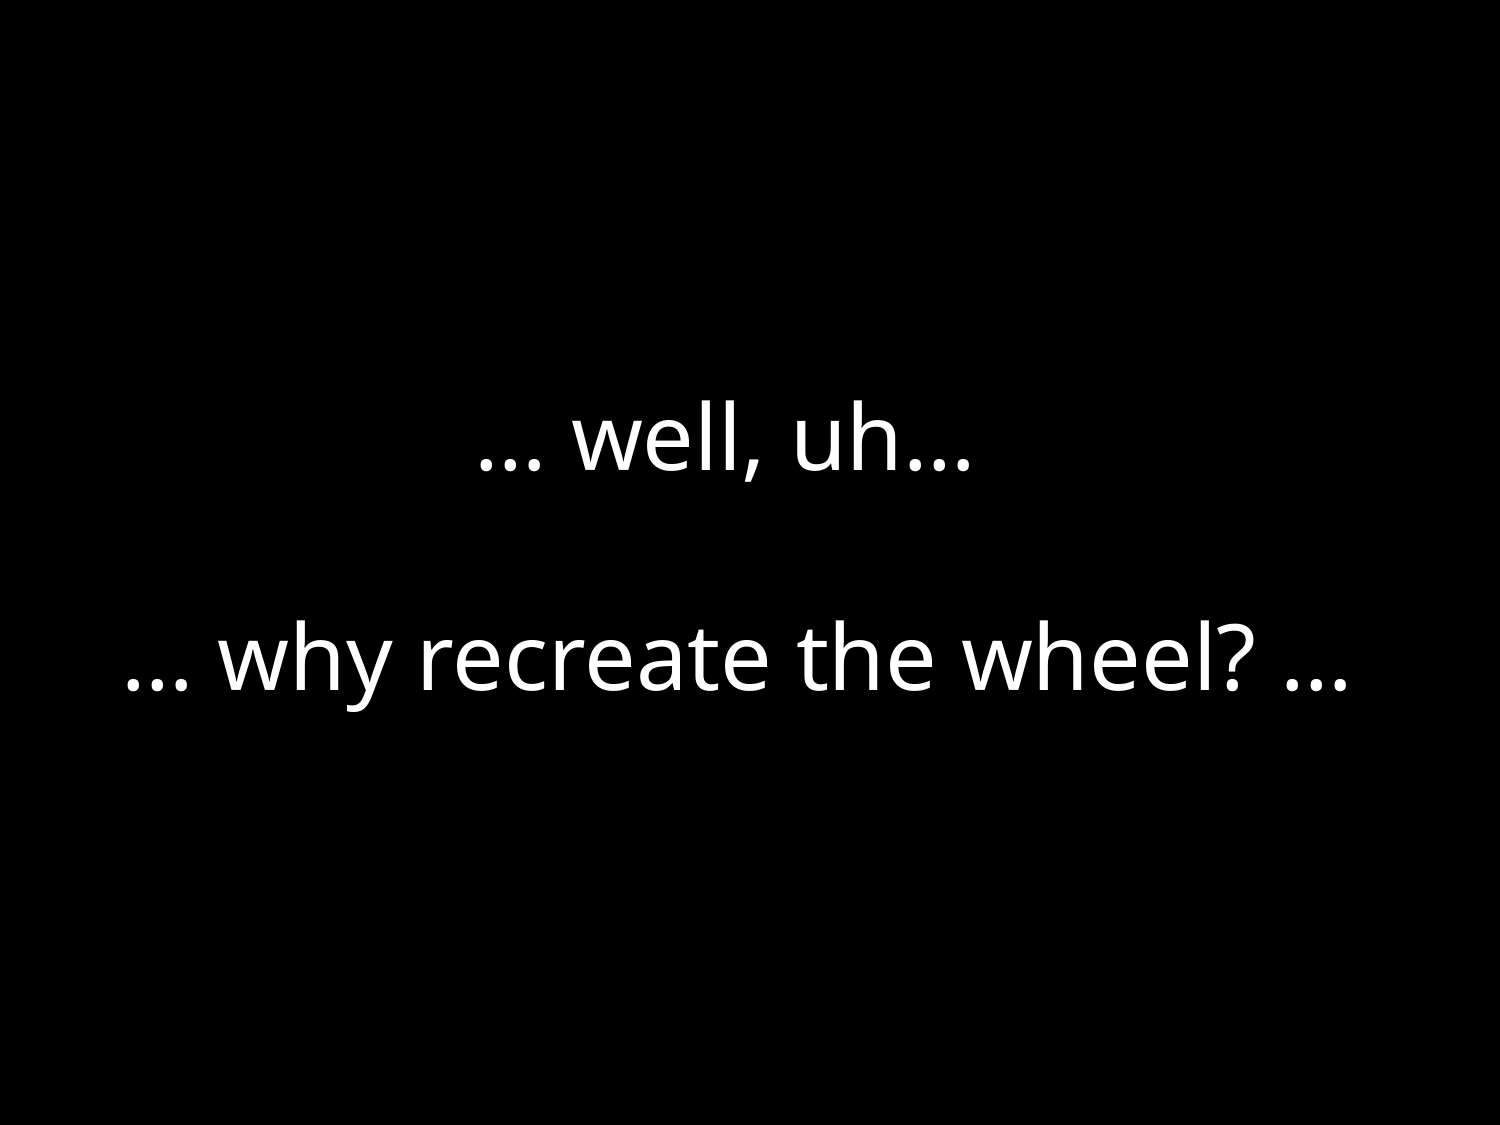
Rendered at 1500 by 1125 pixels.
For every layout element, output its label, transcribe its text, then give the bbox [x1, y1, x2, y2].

title … well, uh… … why recreate the wheel? … [62, 112, 1413, 975]
